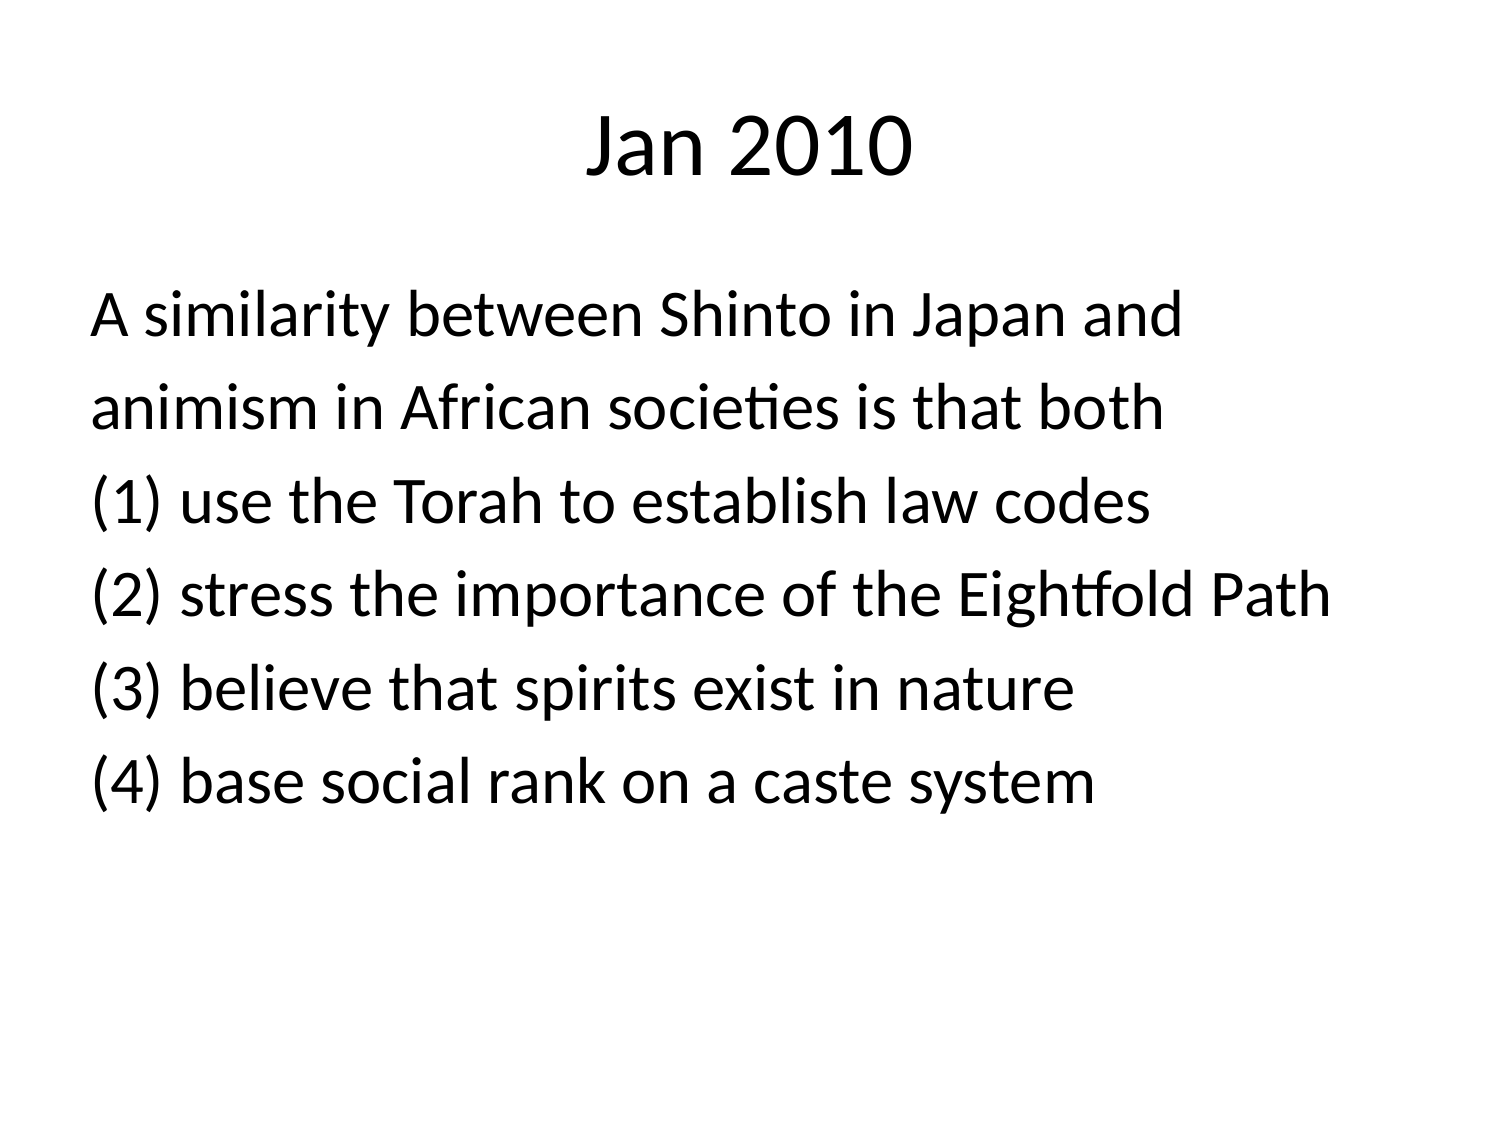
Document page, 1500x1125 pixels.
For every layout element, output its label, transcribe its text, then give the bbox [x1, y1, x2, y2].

title Jan 2010 [75, 45, 1425, 233]
list A similarity between Shinto in Japan and animism in African societies is that both (1) use the Torah to establish law codes (2) stress the importance of the Eightfold Path (3) believe that spirits exist in nature (4) base social rank on a caste system [75, 262, 1425, 1005]
